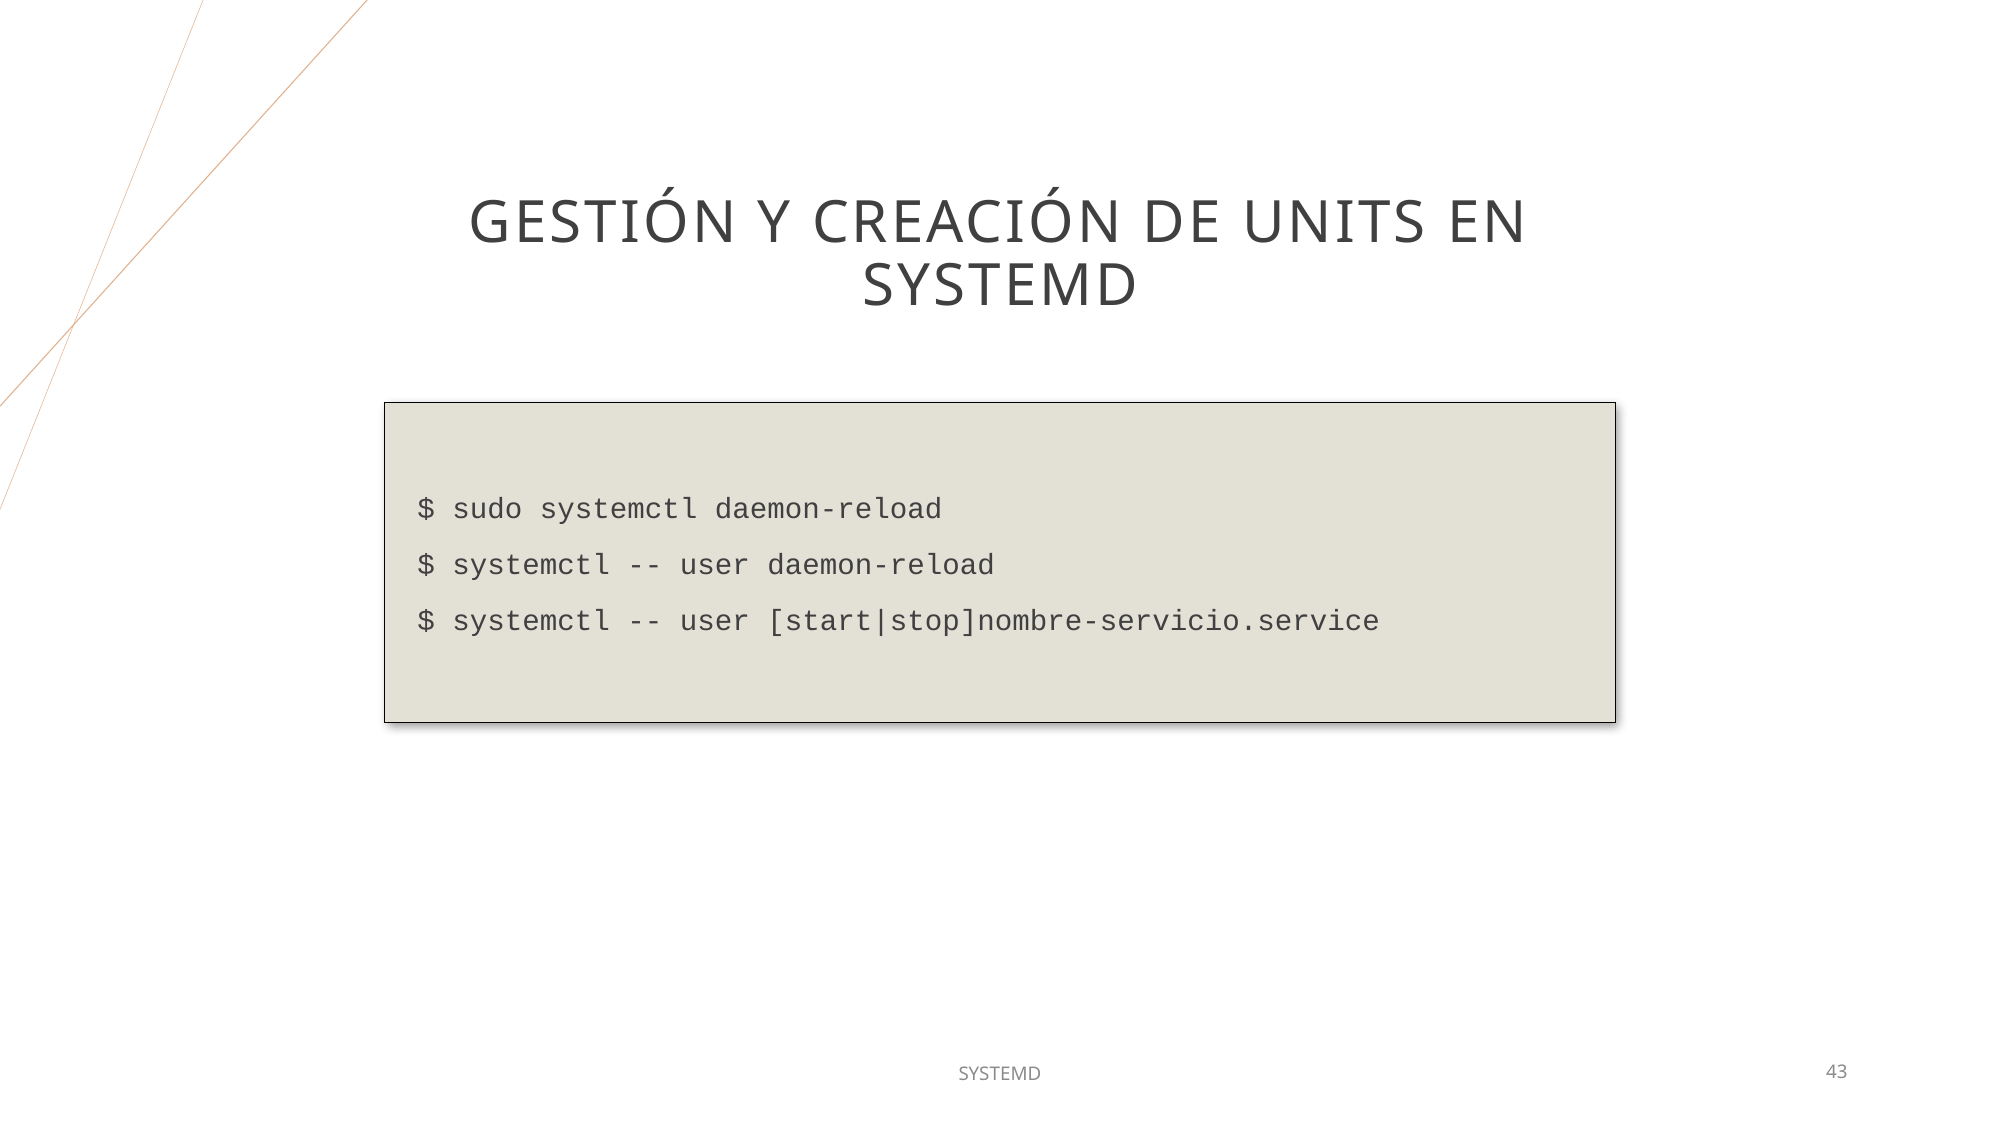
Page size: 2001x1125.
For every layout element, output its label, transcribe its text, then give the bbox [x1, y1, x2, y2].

title GESTIÓN Y CREACIÓN DE UNITS EN SYSTEMD [309, 146, 1691, 364]
text_box $ sudo systemctl daemon-reload $ systemctl -- user daemon-reload $ systemctl -- user [start|stop]nombre-servicio.service [384, 402, 1616, 723]
slide_number 43 [1412, 1042, 1863, 1103]
footer SYSTEMD [662, 1042, 1338, 1103]
